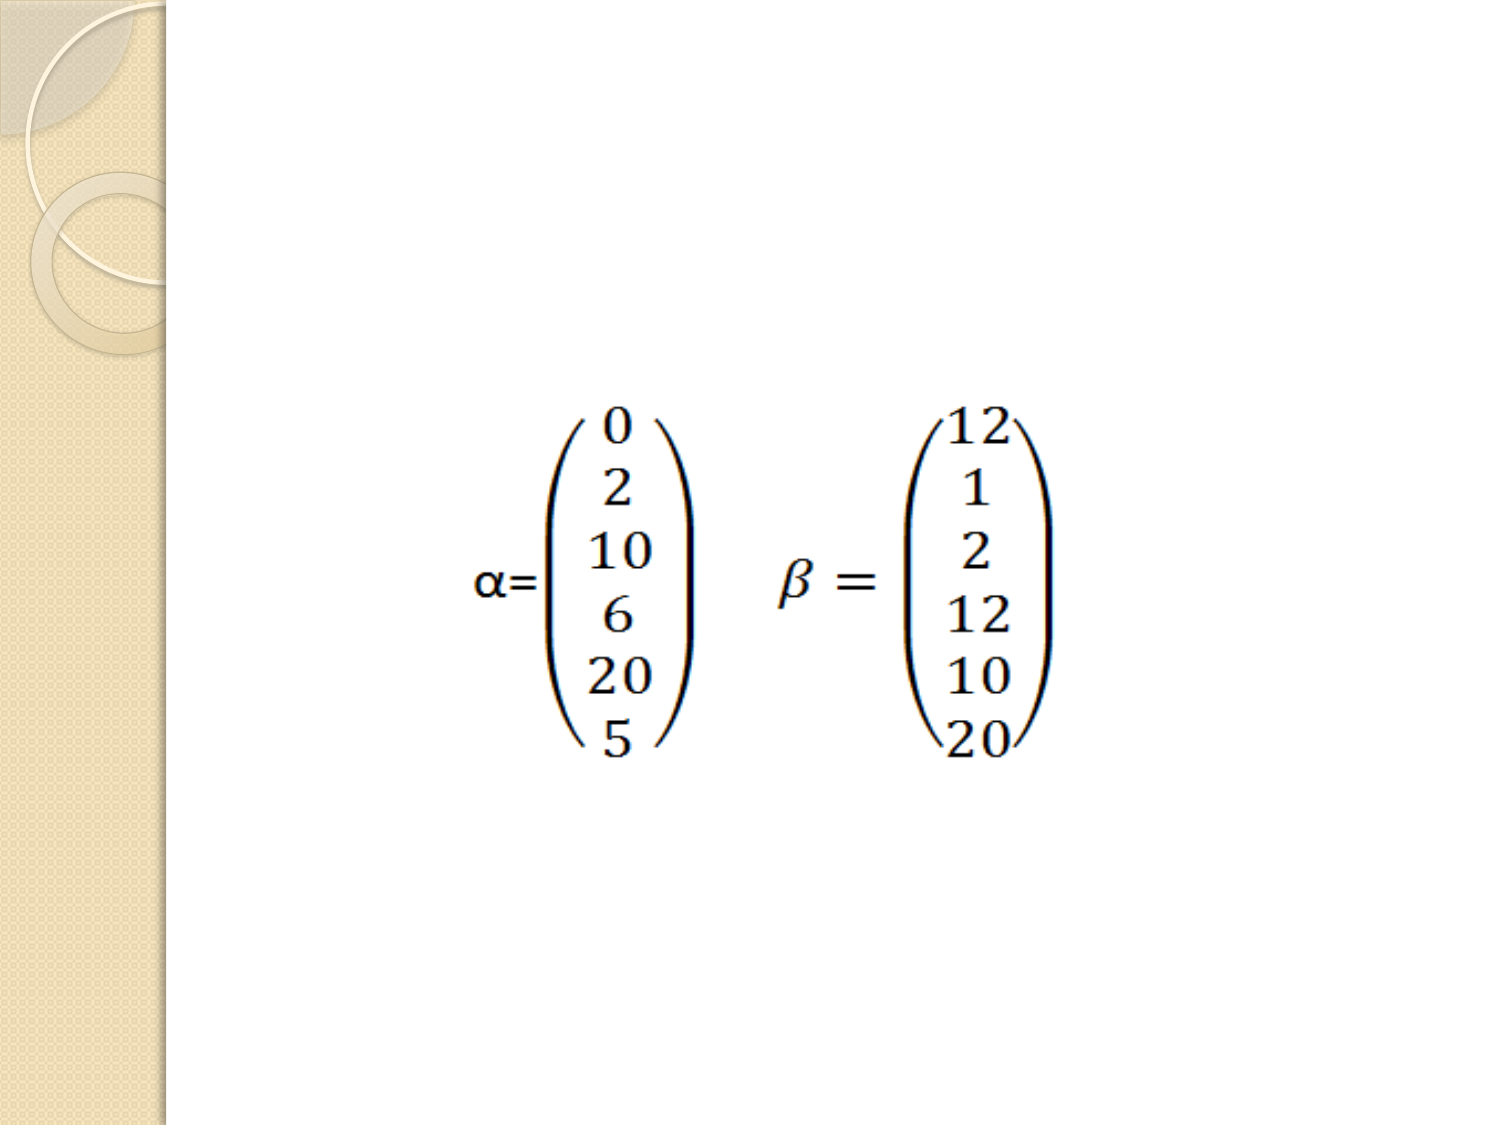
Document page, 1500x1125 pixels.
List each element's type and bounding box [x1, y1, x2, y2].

list [371, 337, 1129, 847]
